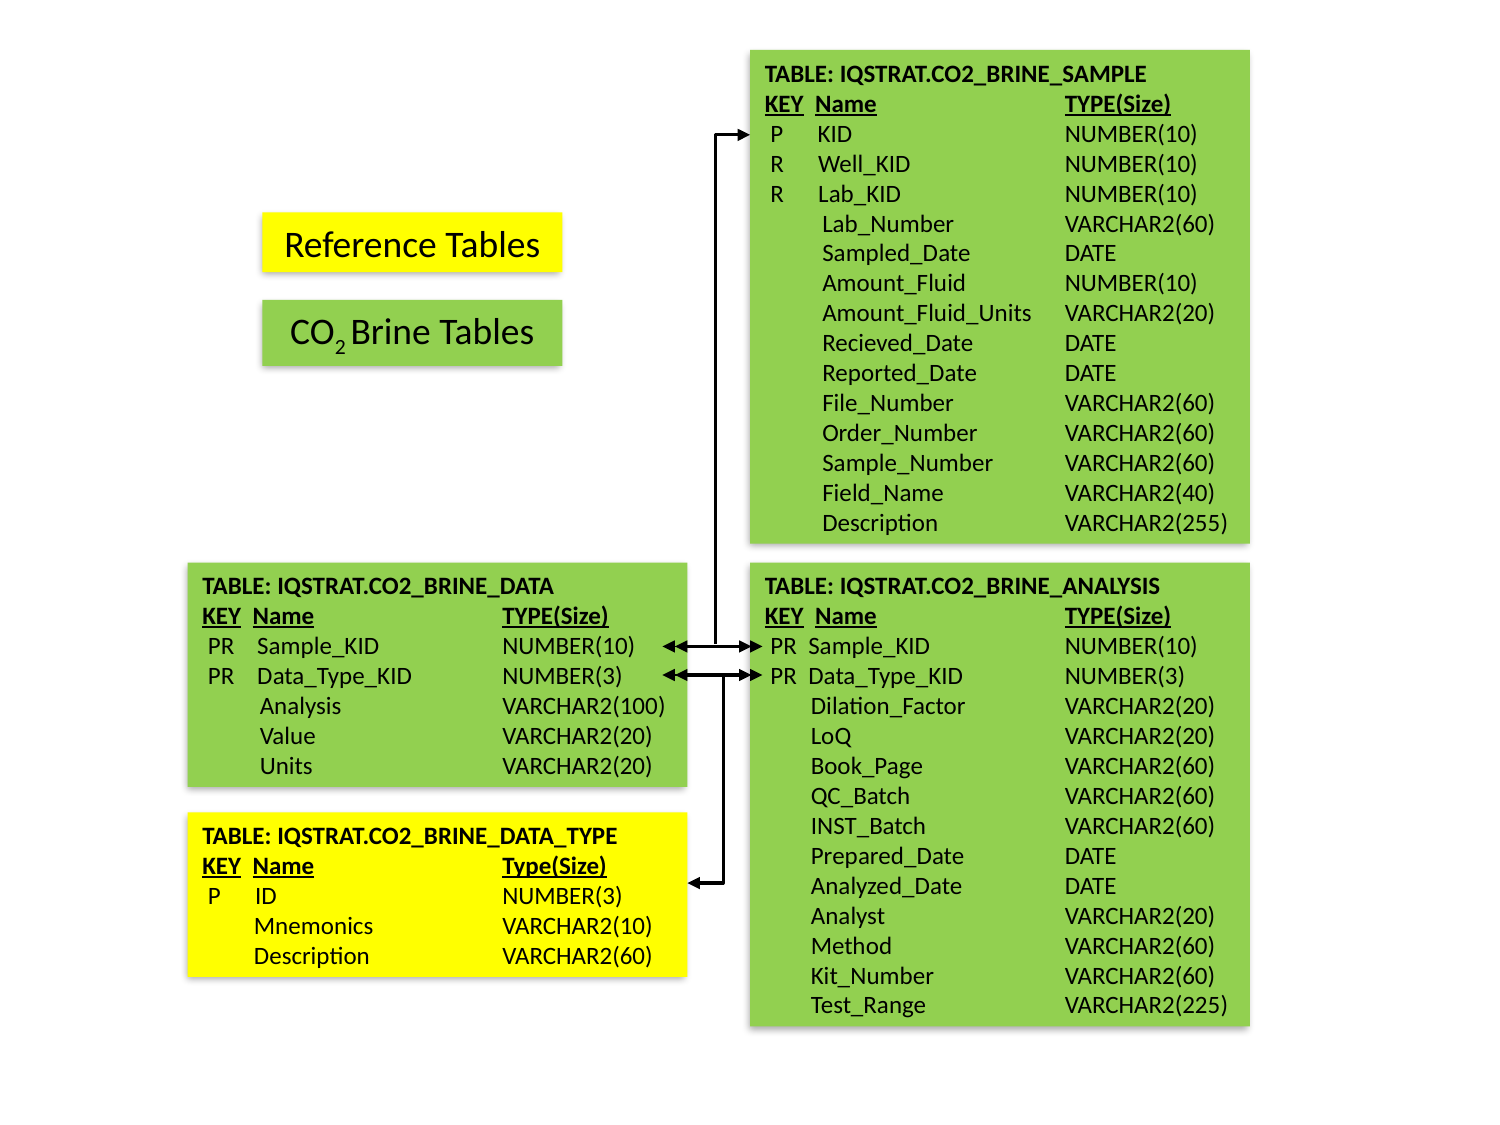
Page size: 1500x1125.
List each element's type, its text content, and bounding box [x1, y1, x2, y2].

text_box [601, 760, 810, 798]
text_box TABLE: IQSTRAT.CO2_BRINE_DATA_TYPE KEY Name Type(Size) P ID NUMBER(3) Mnemonics VARCHAR2(10) Description VARCHAR2(60) [187, 812, 688, 977]
text_box TABLE: IQSTRAT.CO2_BRINE_DATA KEY Name TYPE(Size) PR Sample_KID NUMBER(10) PR Data_Type_KID NUMBER(3) Analysis VARCHAR2(100) Value VARCHAR2(20) Units VARCHAR2(20) [187, 562, 688, 787]
text_box TABLE: IQSTRAT.CO2_BRINE_ANALYSIS KEY Name TYPE(Size) PR Sample_KID NUMBER(10) PR Data_Type_KID NUMBER(3) Dilation_Factor VARCHAR2(20) LoQ VARCHAR2(20) Book_Page VARCHAR2(60) QC_Batch VARCHAR2(60) INST_Batch VARCHAR2(60) Prepared_Date DATE Analyzed_Date DATE Analyst VARCHAR2(20) Method VARCHAR2(60) Kit_Number VARCHAR2(60) Test_Range VARCHAR2(225) [750, 562, 1250, 1027]
text_box Reference Tables [262, 212, 563, 273]
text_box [478, 371, 988, 407]
text_box TABLE: IQSTRAT.CO2_BRINE_SAMPLE KEY Name TYPE(Size) P KID NUMBER(10) R Well_KID NUMBER(10) R Lab_KID NUMBER(10) Lab_Number VARCHAR2(60) Sampled_Date DATE Amount_Fluid NUMBER(10) Amount_Fluid_Units VARCHAR2(20) Recieved_Date DATE Reported_Date DATE File_Number VARCHAR2(60) Order_Number VARCHAR2(60) Sample_Number VARCHAR2(60) Field_Name VARCHAR2(40) Description VARCHAR2(255) [750, 49, 1250, 544]
text_box CO2 Brine Tables [262, 299, 563, 366]
